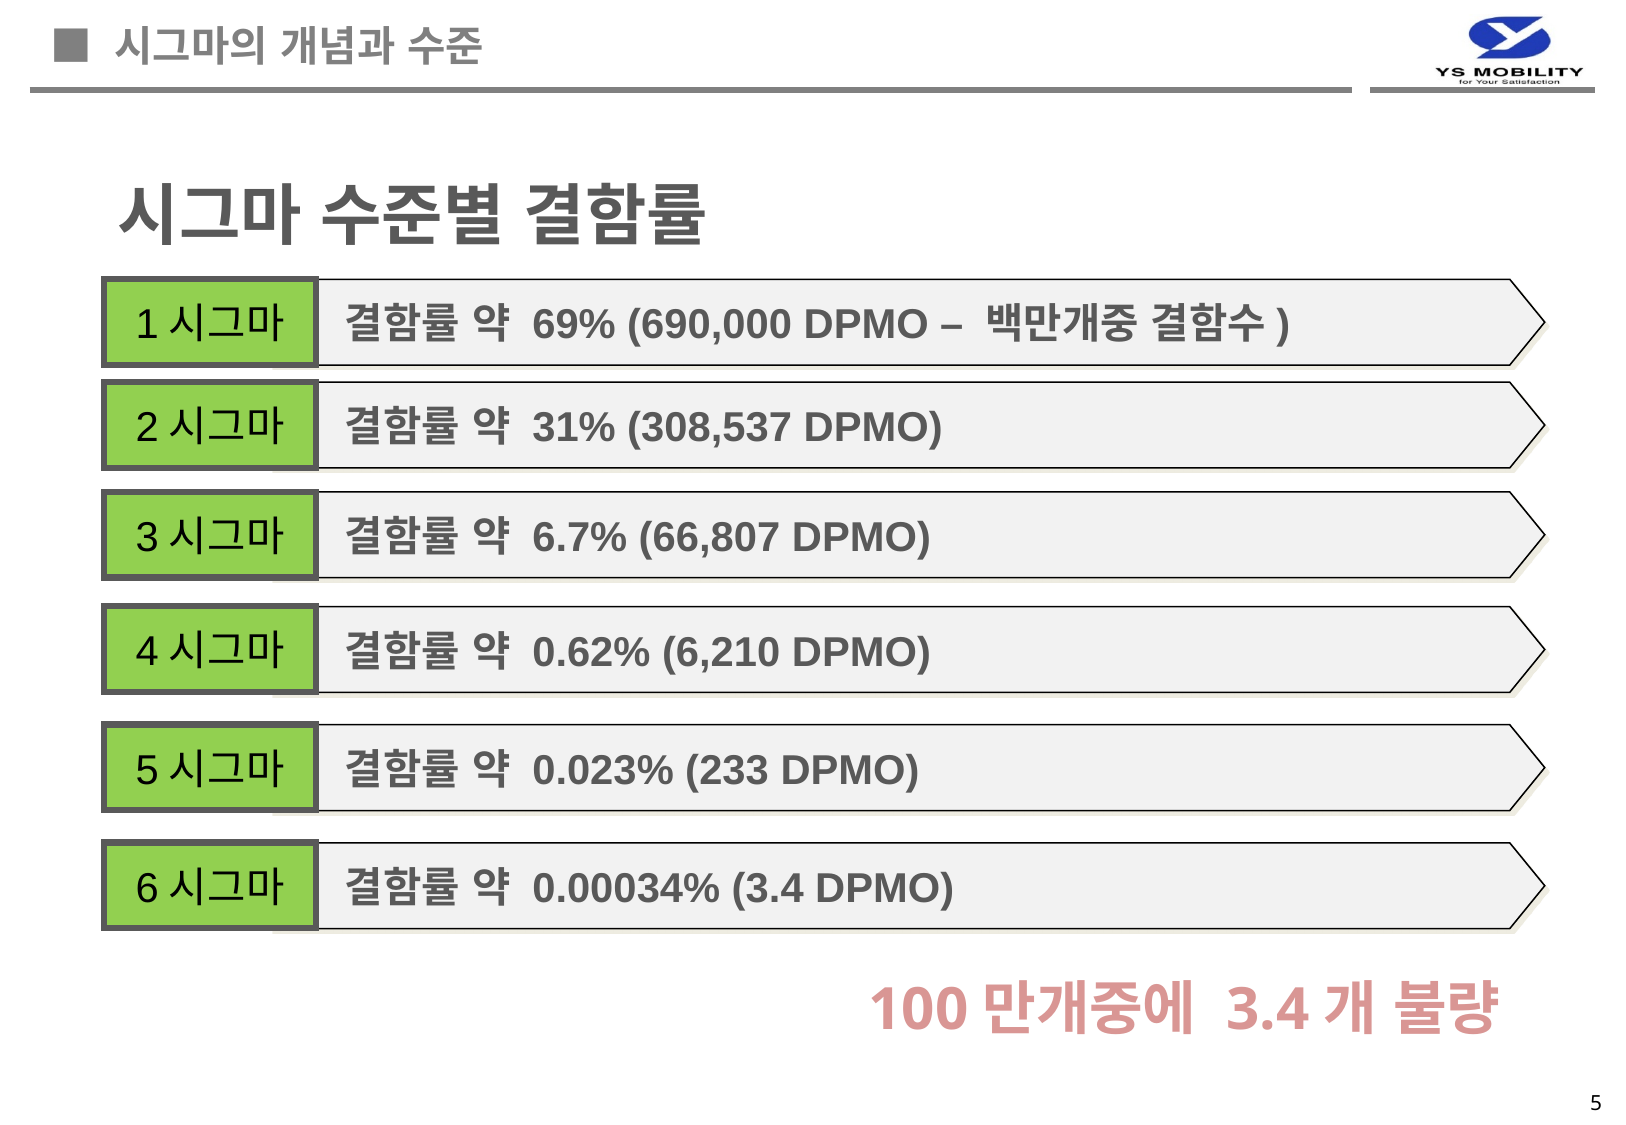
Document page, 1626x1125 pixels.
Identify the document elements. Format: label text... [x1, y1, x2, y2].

picture [1414, 14, 1586, 87]
text_box 5시그마 [103, 724, 317, 811]
text_box 결함률 약 0.00034% (3.4 DPMO) [317, 842, 1545, 929]
text_box 결함률 약 0.023% (233 DPMO) [317, 724, 1545, 811]
text_box 결함률 약 0.62% (6,210 DPMO) [317, 606, 1545, 693]
text_box 시그마 수준별 결함률 [56, 165, 1569, 261]
text_box 1시그마 [103, 278, 317, 365]
text_box 결함률 약 69% (690,000 DPMO – 백만개중 결함수) [269, 279, 1545, 366]
text_box ■ 시그마의 개념과 수준 [36, 12, 1262, 78]
text_box 2시그마 [103, 381, 317, 468]
text_box 3시그마 [103, 491, 317, 578]
text_box 4시그마 [103, 606, 317, 693]
text_box 결함률 약 6.7% (66,807 DPMO) [317, 491, 1545, 578]
text_box 100만개중에 3.4개 불량 [800, 964, 1569, 1049]
text_box 6시그마 [103, 842, 317, 929]
text_box 결함률 약 31% (308,537 DPMO) [317, 382, 1545, 468]
